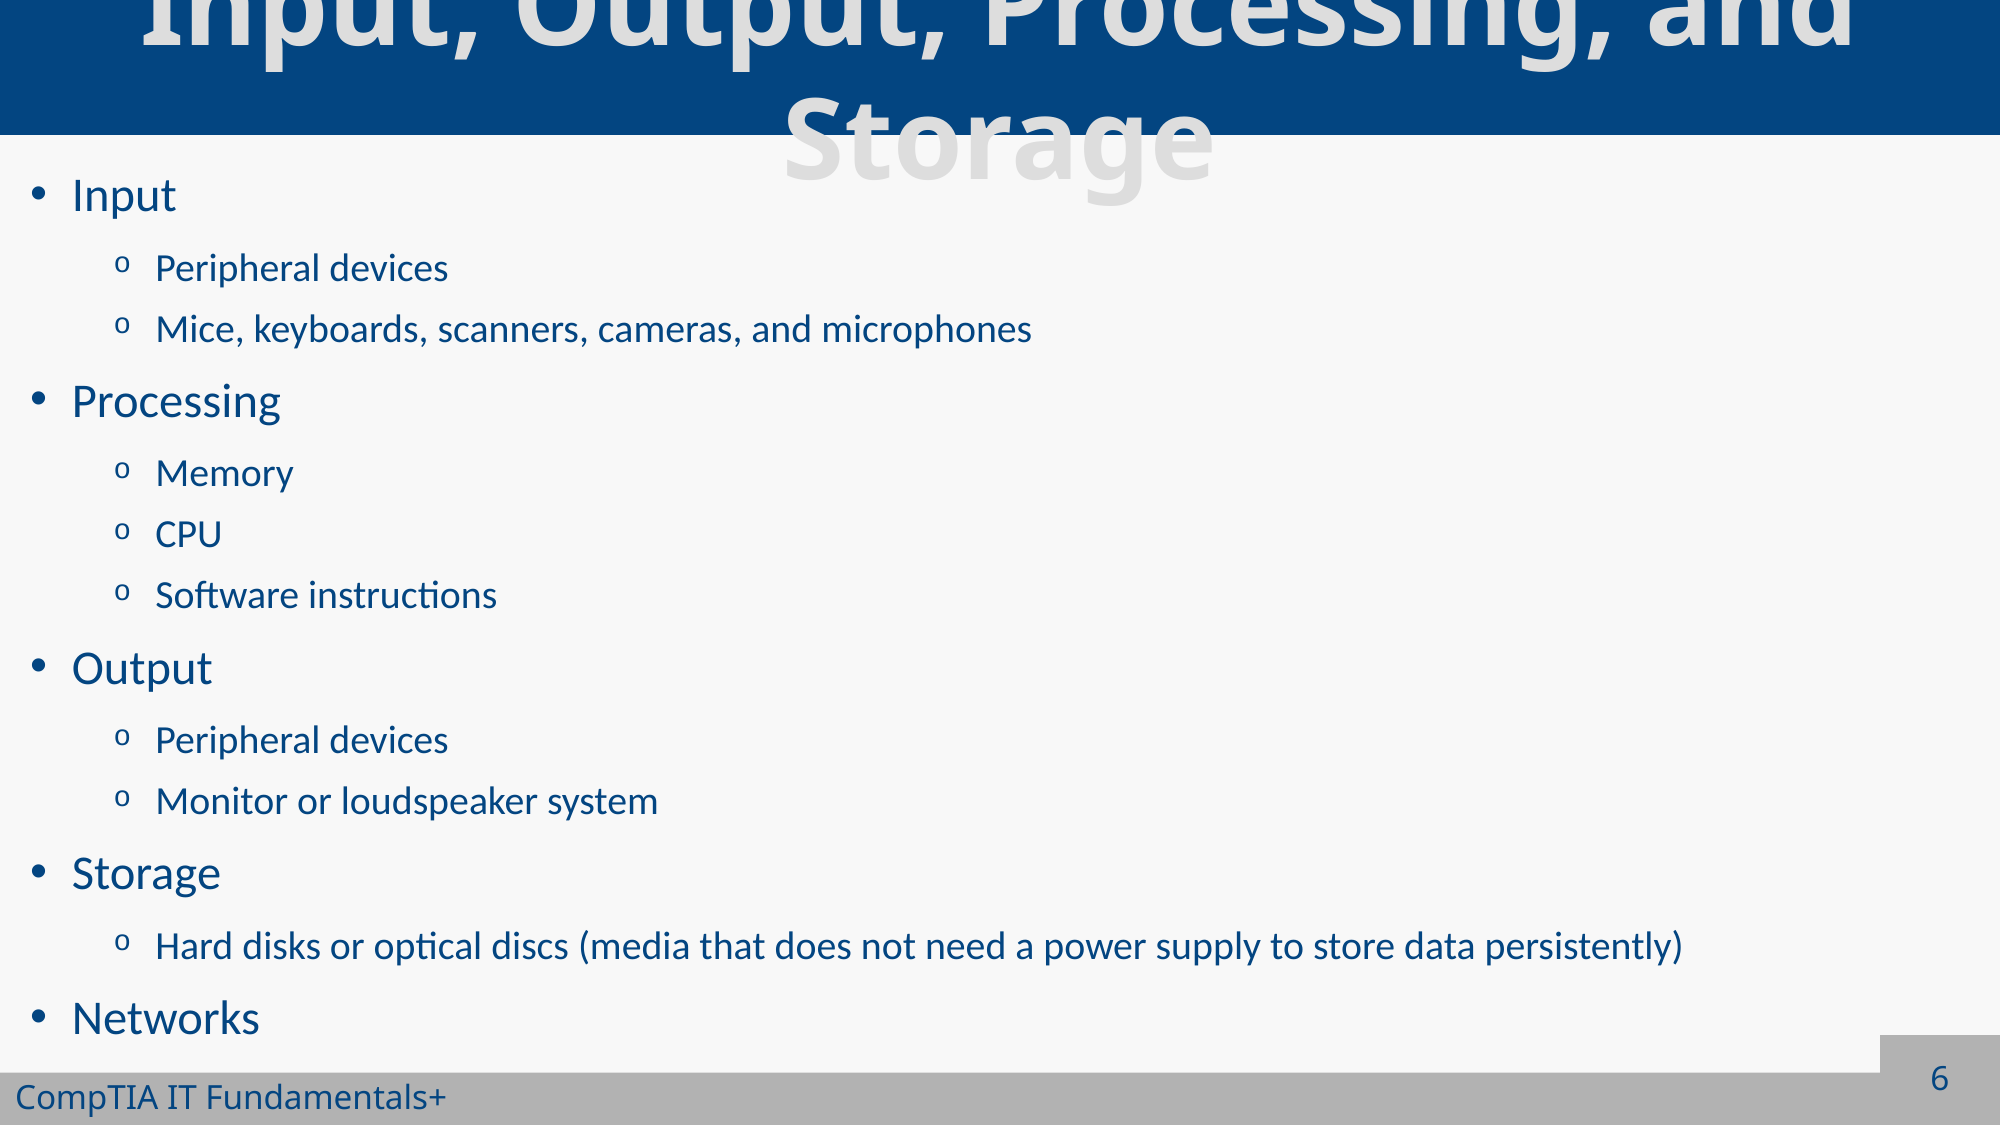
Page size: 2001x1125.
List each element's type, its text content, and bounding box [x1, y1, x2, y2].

slide_number 6 [1880, 1035, 2000, 1125]
footer CompTIA IT Fundamentals+ [0, 1072, 1880, 1125]
list Input Peripheral devices Mice, keyboards, scanners, cameras, and microphones Processing Memory CPU Software instructions Output Peripheral devices Monitor or loudspeaker system Storage Hard disks or optical discs (media that does not need a power supply to store data persistently) Networks [15, 149, 1980, 1065]
title Input, Output, Processing, and Storage [0, 0, 2000, 135]
